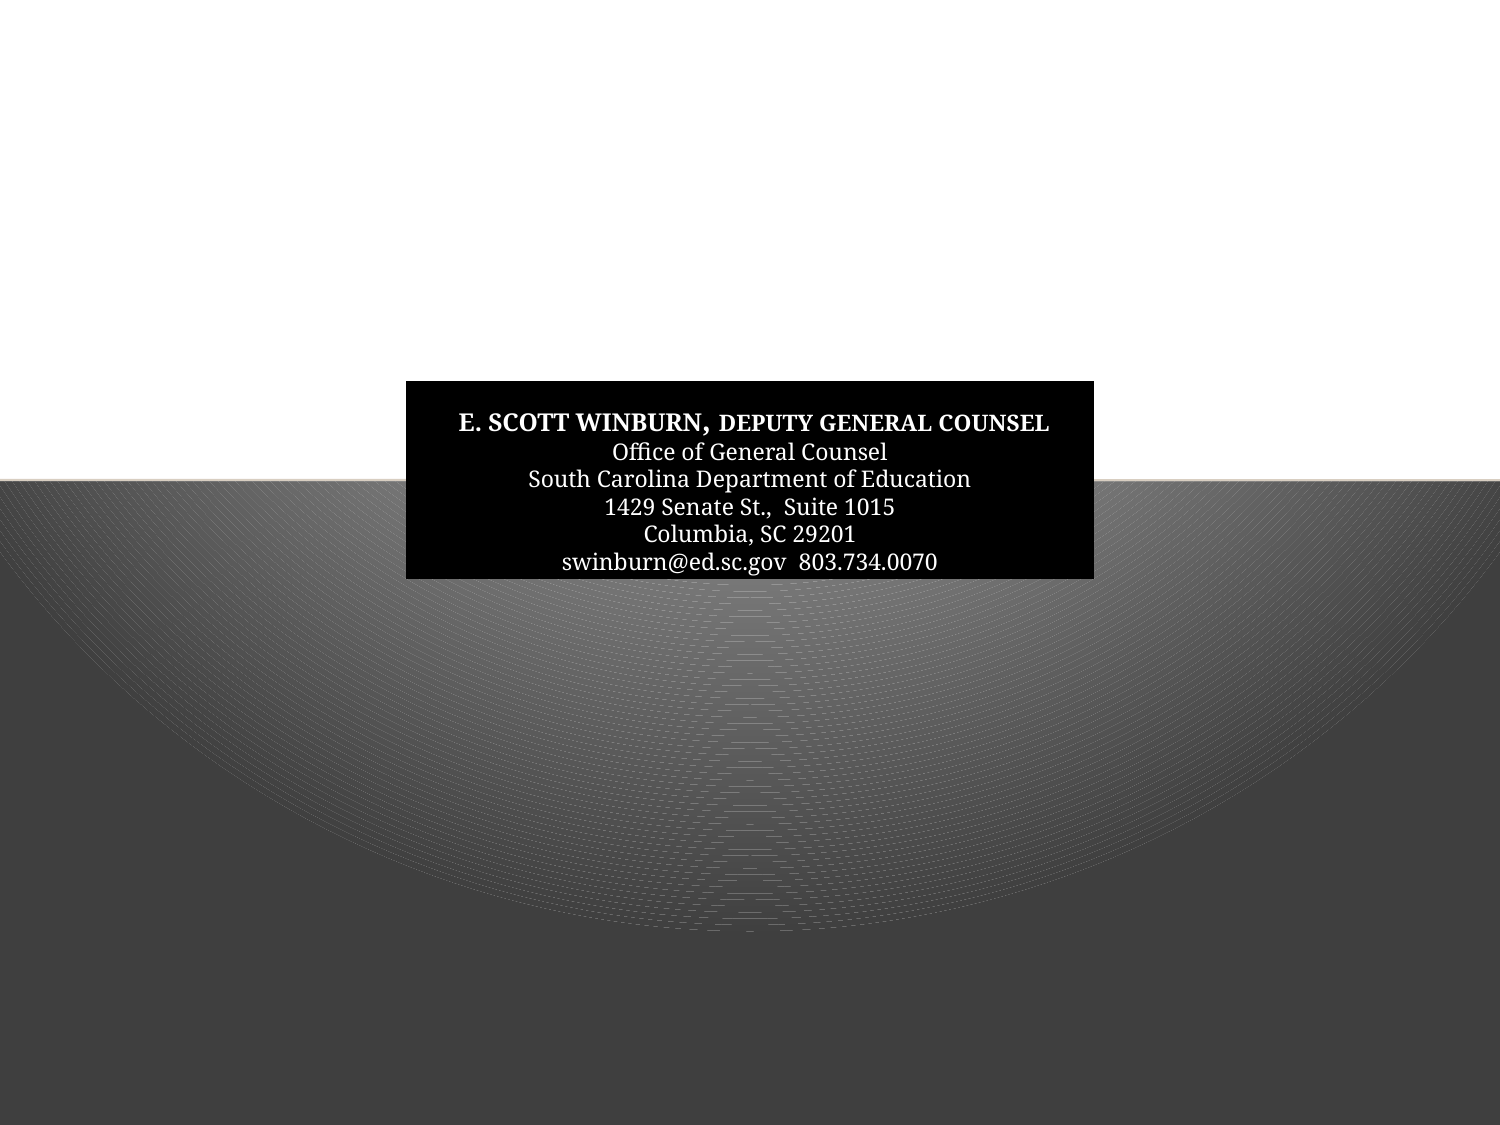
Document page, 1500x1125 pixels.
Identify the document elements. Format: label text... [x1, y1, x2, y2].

title E. Scott Winburn, deputy general counsel [419, 381, 1090, 444]
subtitle Office of General Counsel South Carolina Department of Education 1429 Senate St., Suite 1015 Columbia, SC 29201 swinburn@ed.sc.gov 803.734.0070 [420, 444, 1080, 588]
